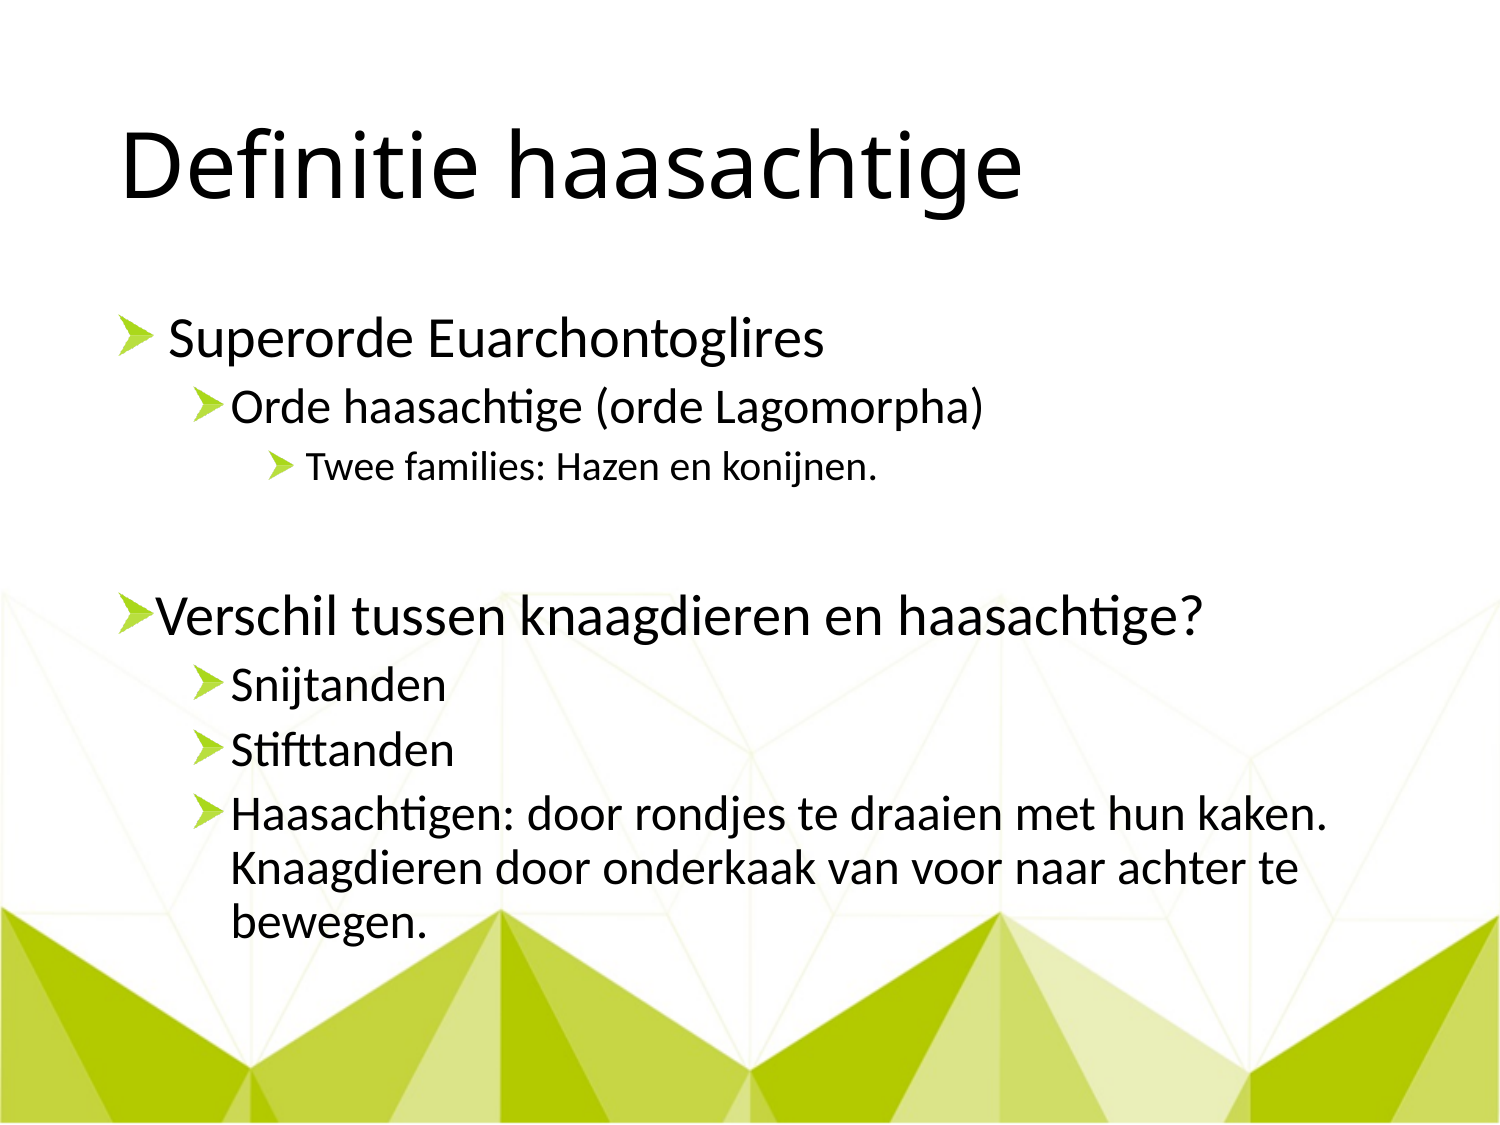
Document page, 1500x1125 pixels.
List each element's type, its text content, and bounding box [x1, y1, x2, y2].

list Superorde Euarchontoglires Orde haasachtige (orde Lagomorpha) Twee families: Hazen en konijnen. Verschil tussen knaagdieren en haasachtige? Snijtanden Stifttanden Haasachtigen: door rondjes te draaien met hun kaken. Knaagdieren door onderkaak van voor naar achter te bewegen. [103, 299, 1397, 1014]
title Definitie haasachtige [103, 59, 1397, 278]
picture [0, 0, 1500, 1125]
